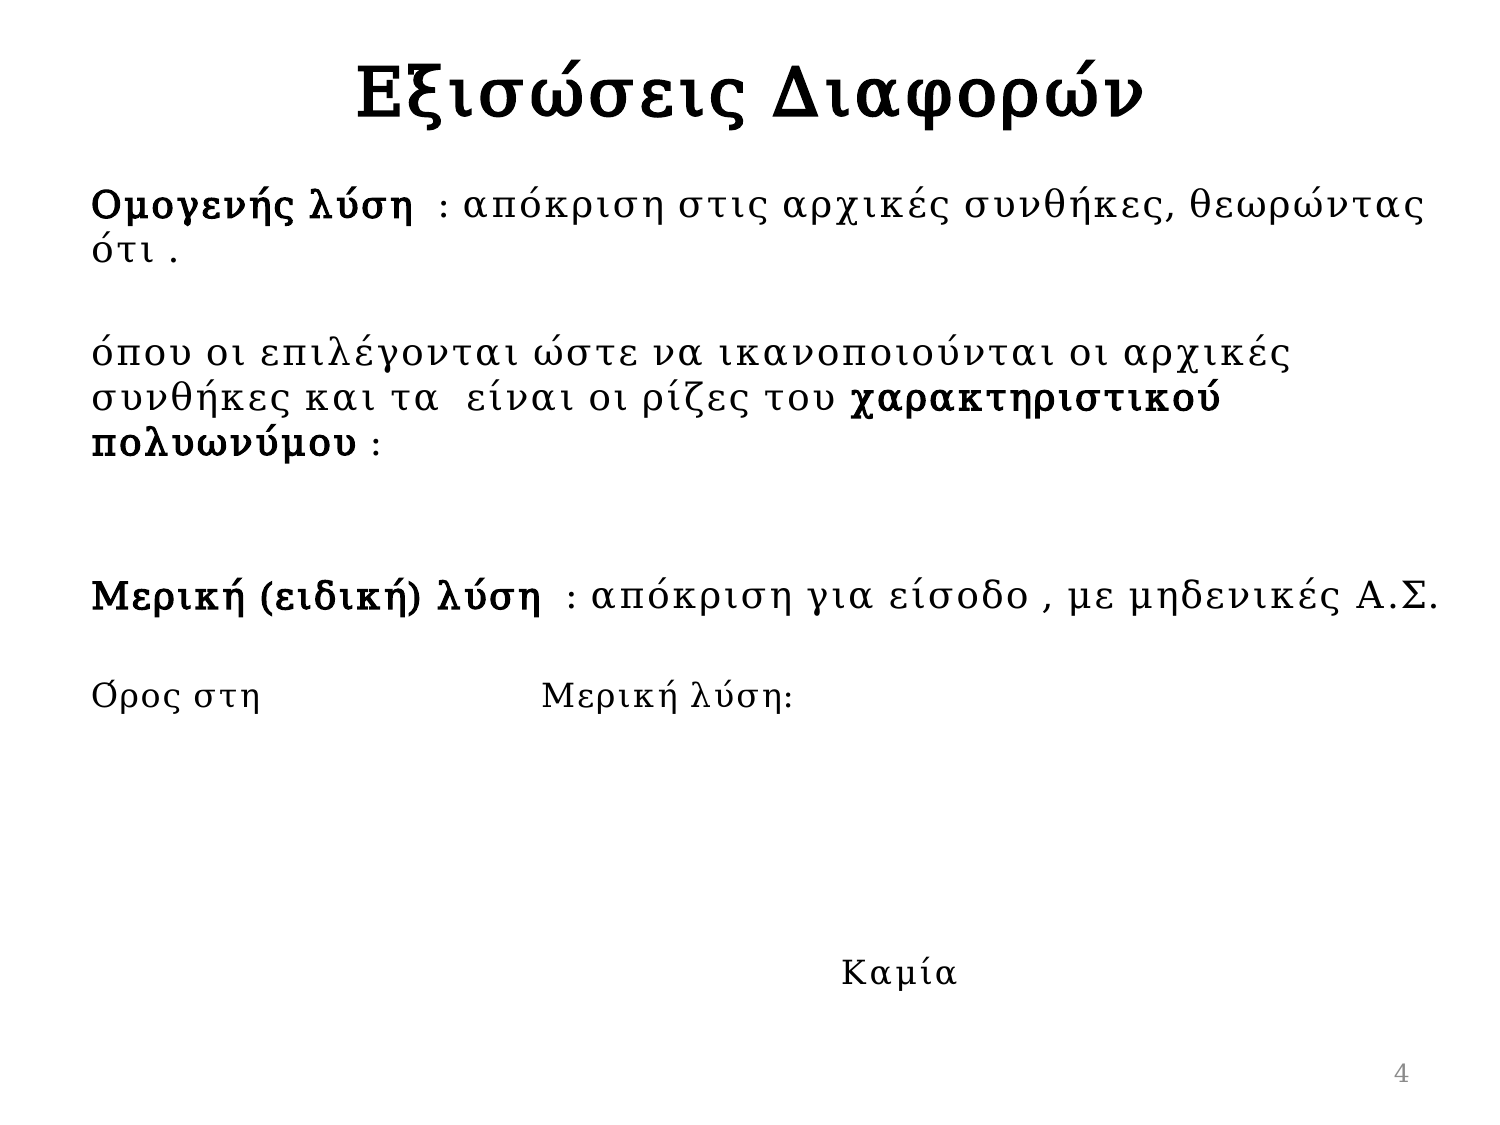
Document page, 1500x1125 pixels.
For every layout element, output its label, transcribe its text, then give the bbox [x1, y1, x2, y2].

title Εξισώσεις Διαφορών [75, 19, 1425, 159]
slide_number 4 [1222, 1042, 1425, 1103]
